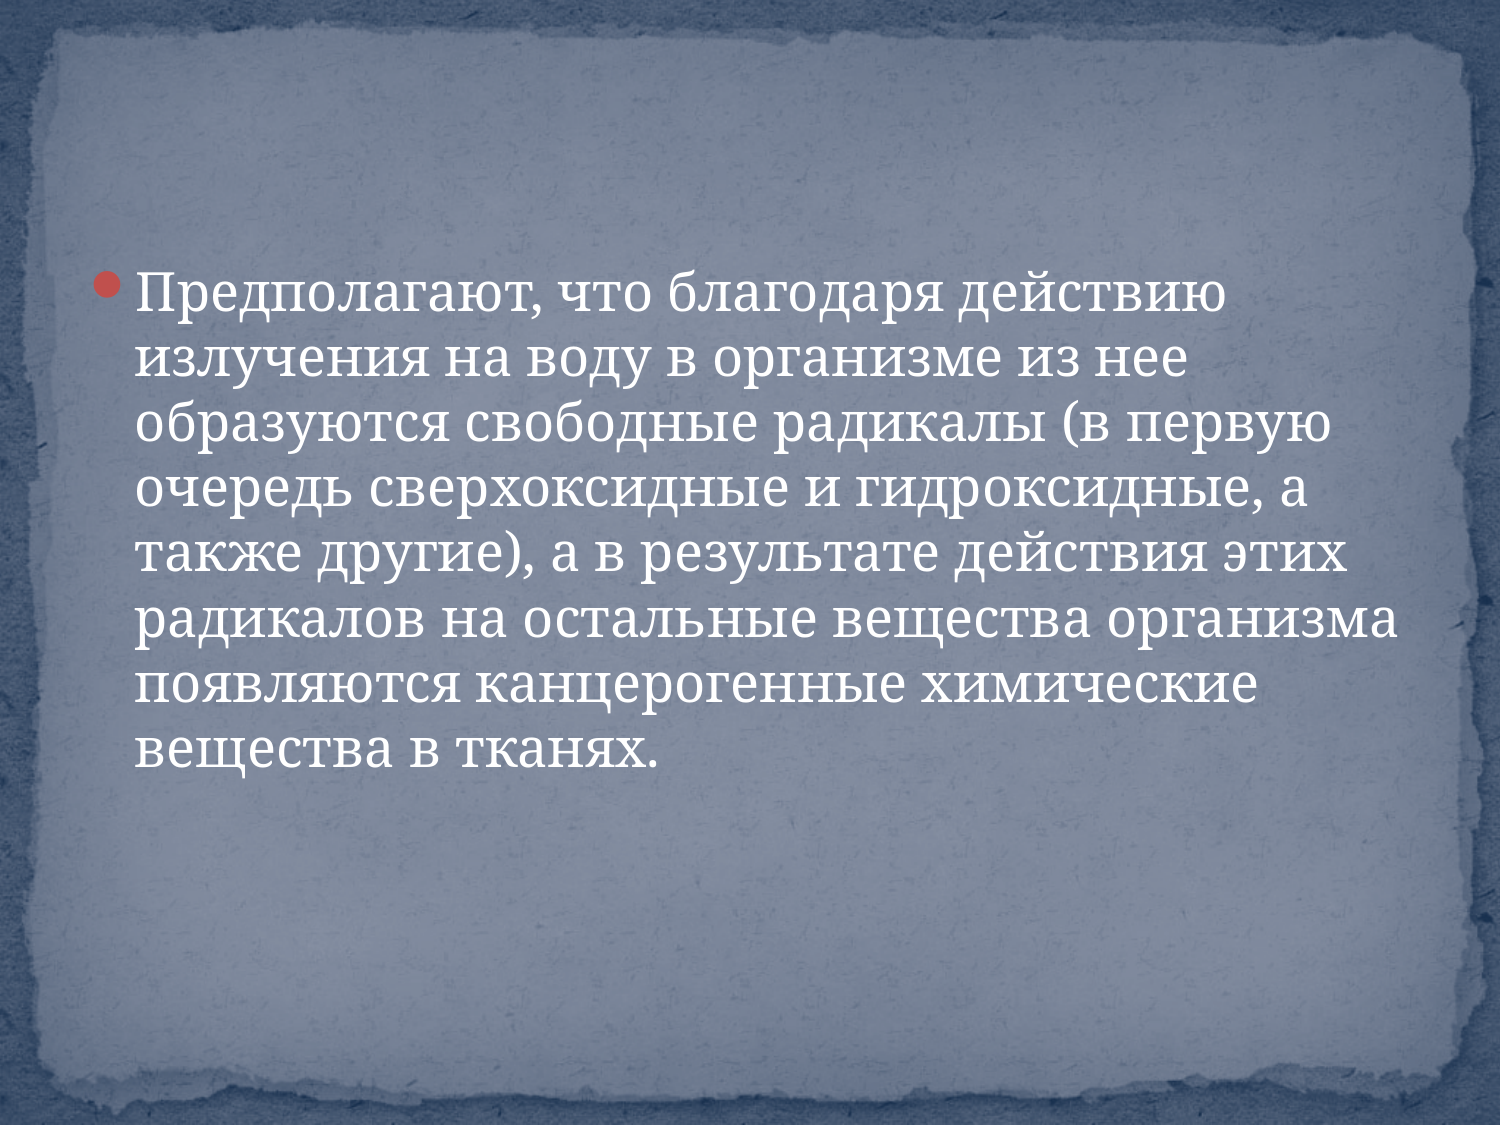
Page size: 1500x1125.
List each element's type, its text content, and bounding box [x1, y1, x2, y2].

list Предполагают, что благодаря действию излучения на воду в организме из нее образуются свободные радикалы (в первую очередь сверхоксидные и гидроксидные, а также другие), а в результате действия этих радикалов на остальные вещества организма появляются канцерогенные химические вещества в тканях. [75, 249, 1425, 1000]
